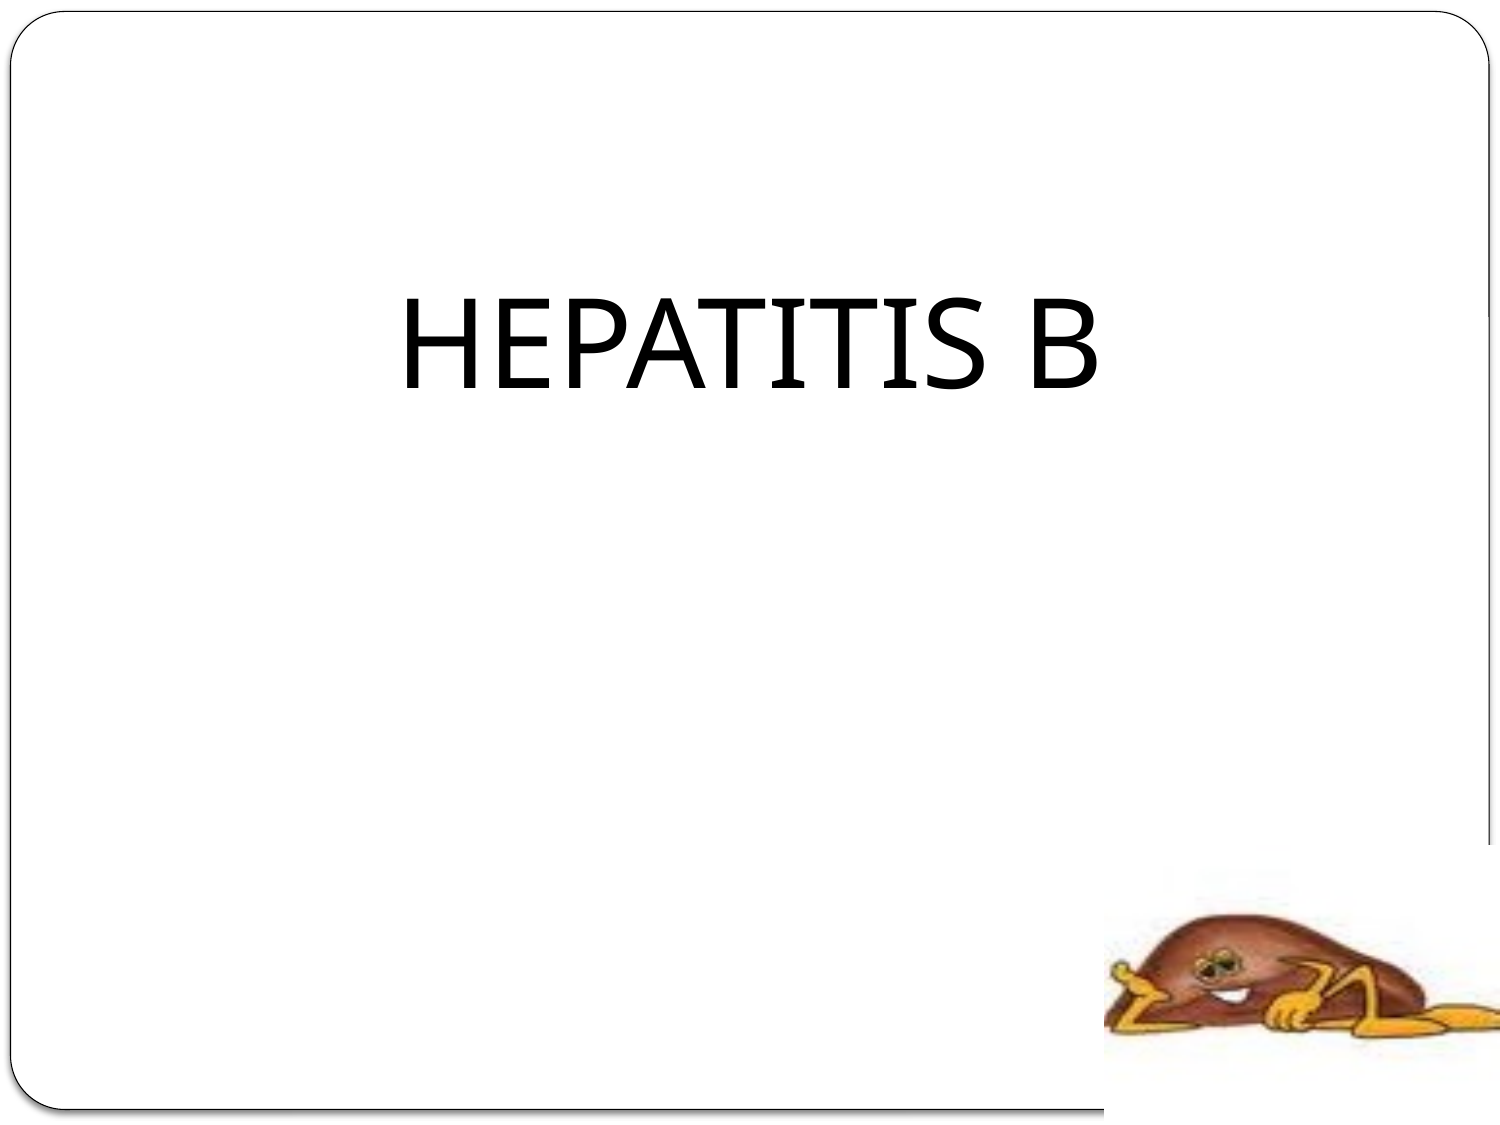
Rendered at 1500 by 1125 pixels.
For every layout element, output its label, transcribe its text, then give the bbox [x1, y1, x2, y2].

list HEPATITIS B [75, 101, 1425, 1005]
picture [1104, 845, 1500, 1125]
